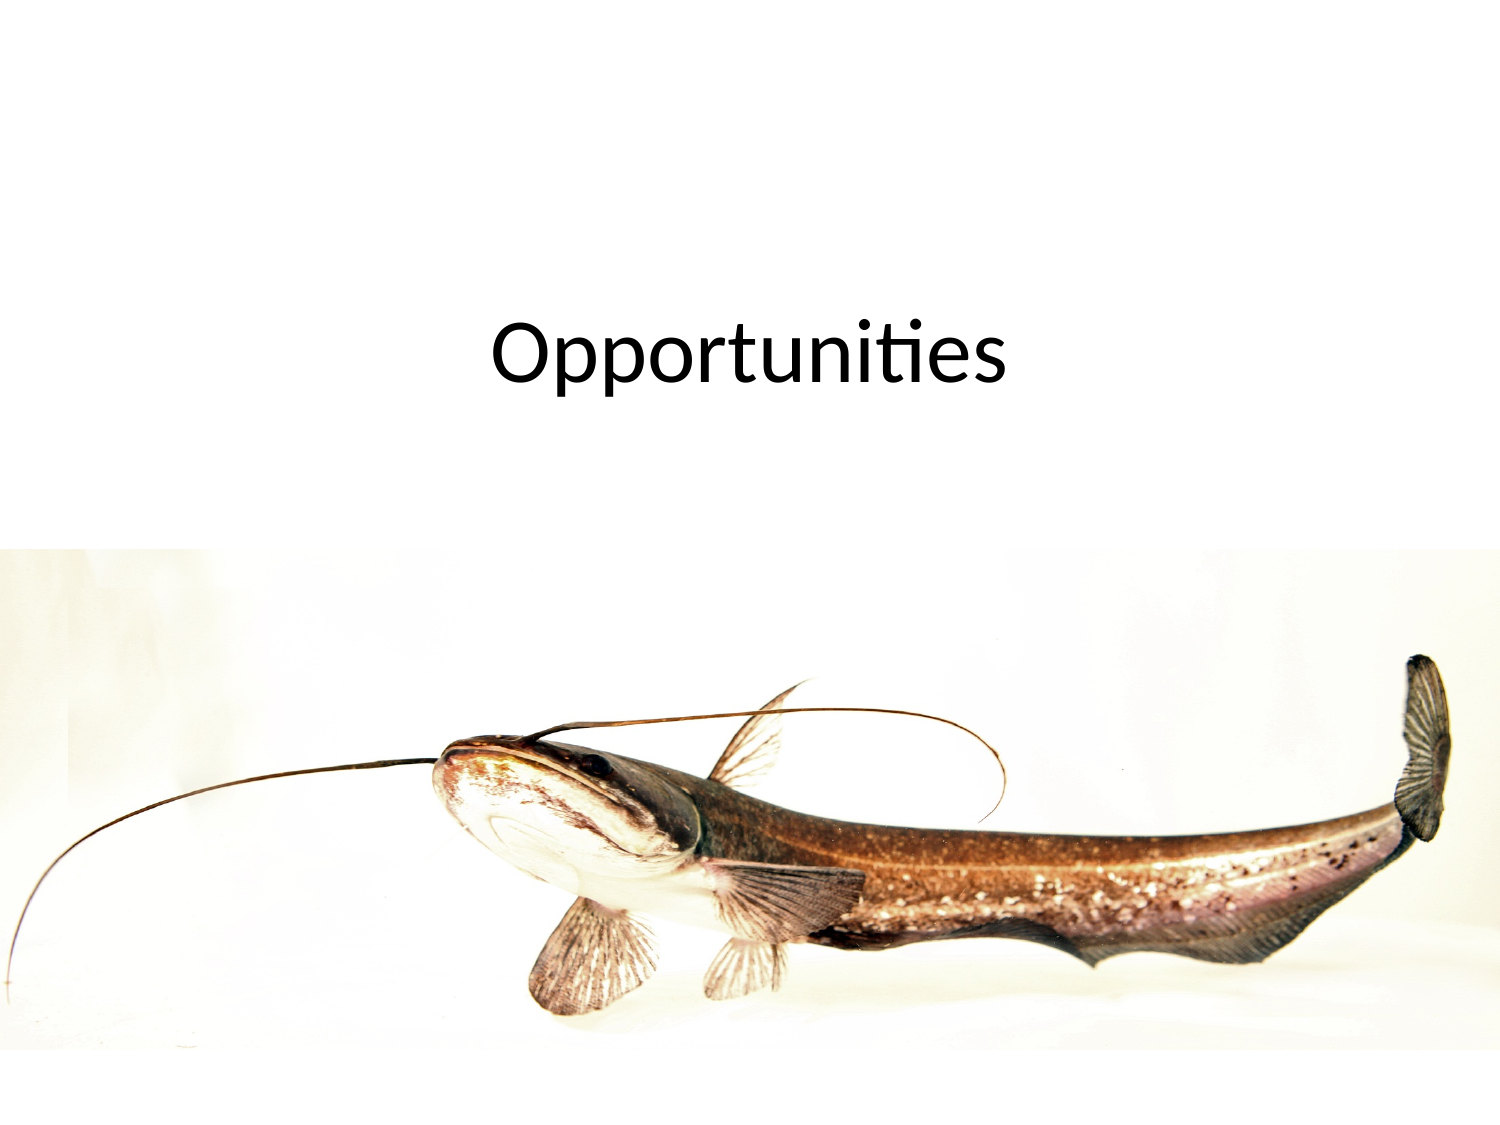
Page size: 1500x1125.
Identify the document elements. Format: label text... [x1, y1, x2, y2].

title Opportunities [112, 224, 1388, 467]
picture [0, 549, 1500, 1051]
